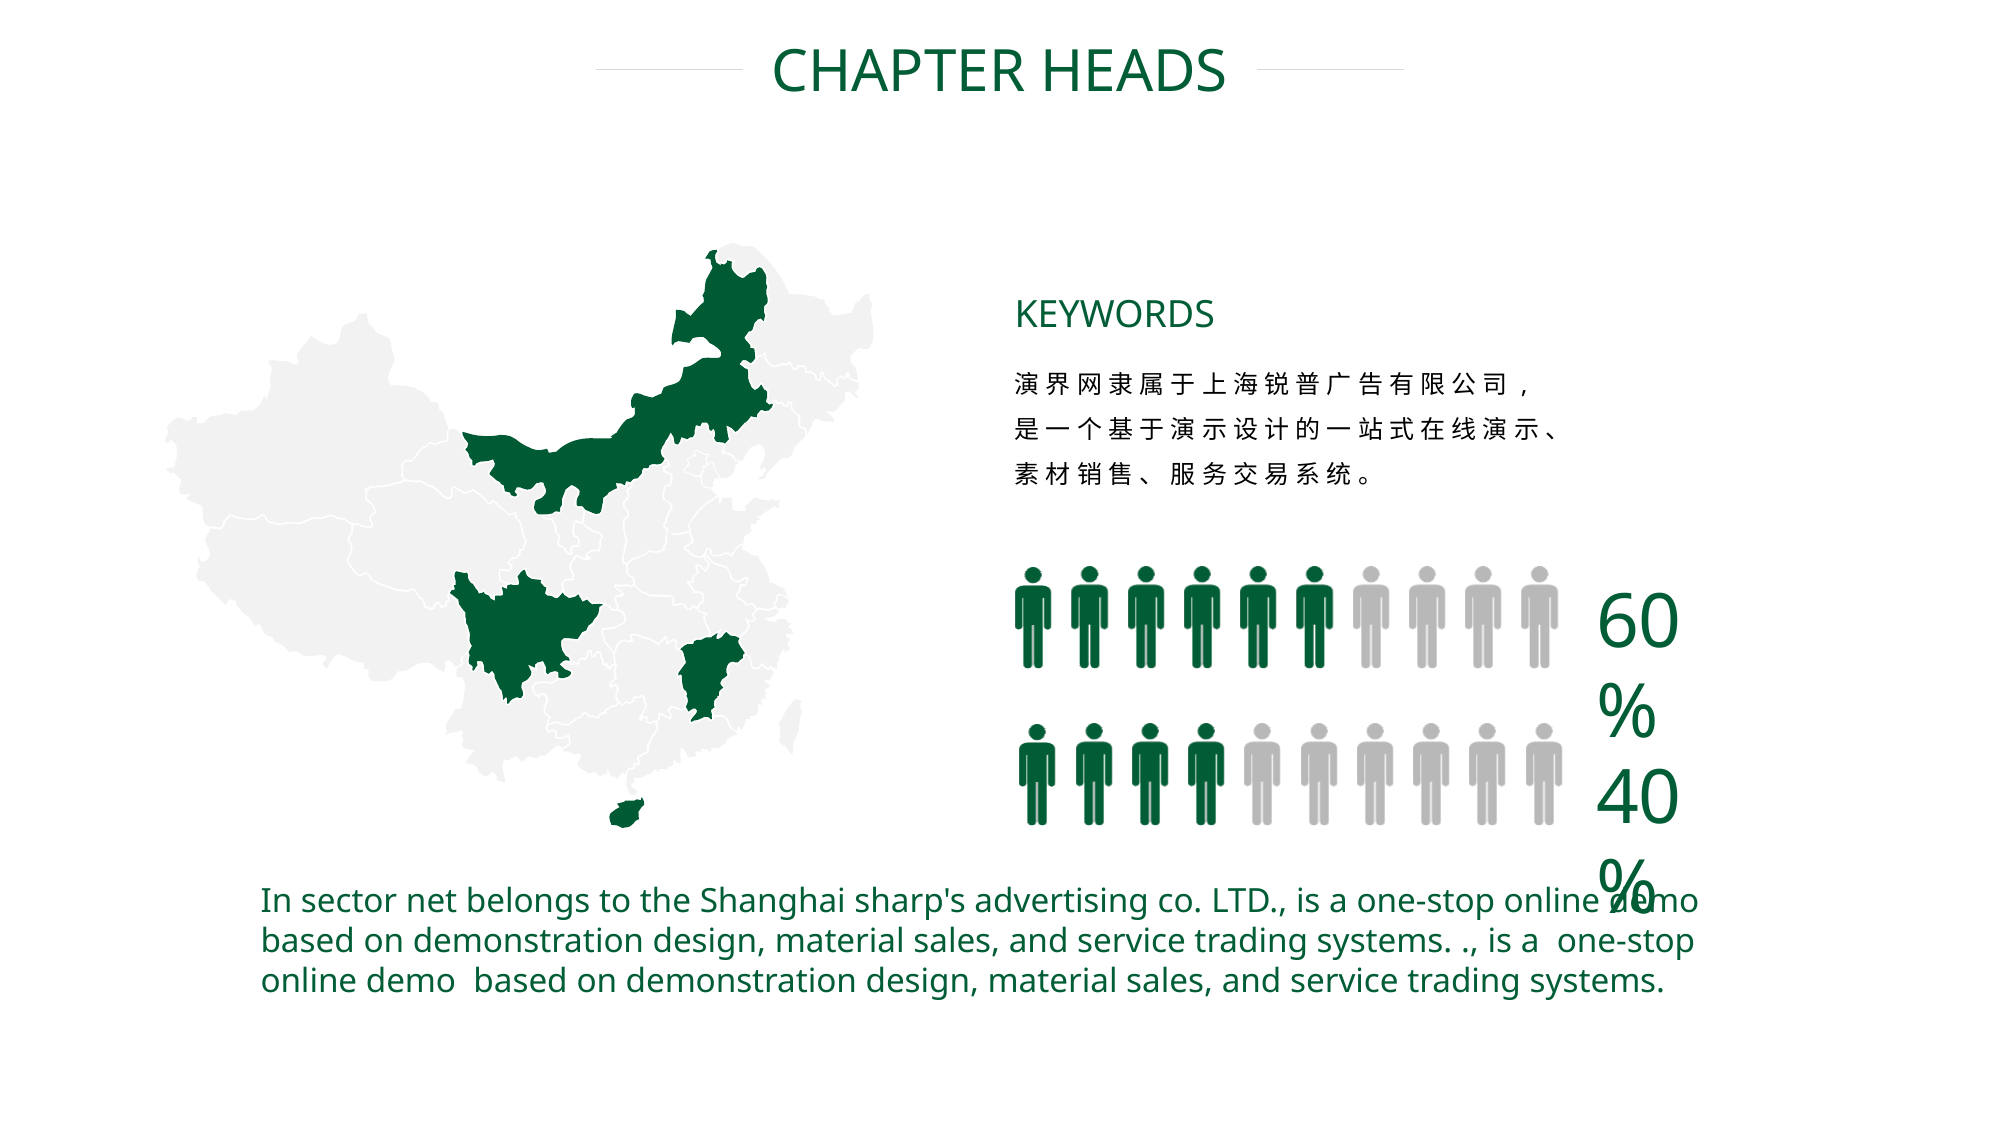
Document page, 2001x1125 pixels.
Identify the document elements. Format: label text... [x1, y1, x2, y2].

text_box 40% [1581, 740, 1757, 936]
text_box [595, 26, 1405, 112]
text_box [1006, 557, 1567, 674]
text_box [999, 283, 1582, 498]
picture [165, 243, 874, 829]
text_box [1010, 714, 1571, 831]
text_box In sector net belongs to the Shanghai sharp's advertising co. LTD., is a one-stop online demo based on demonstration design, material sales, and service trading systems. ., is a one-stop online demo based on demonstration design, material sales, and service trading systems. [245, 871, 1755, 1007]
text_box 60% [1581, 565, 1757, 740]
